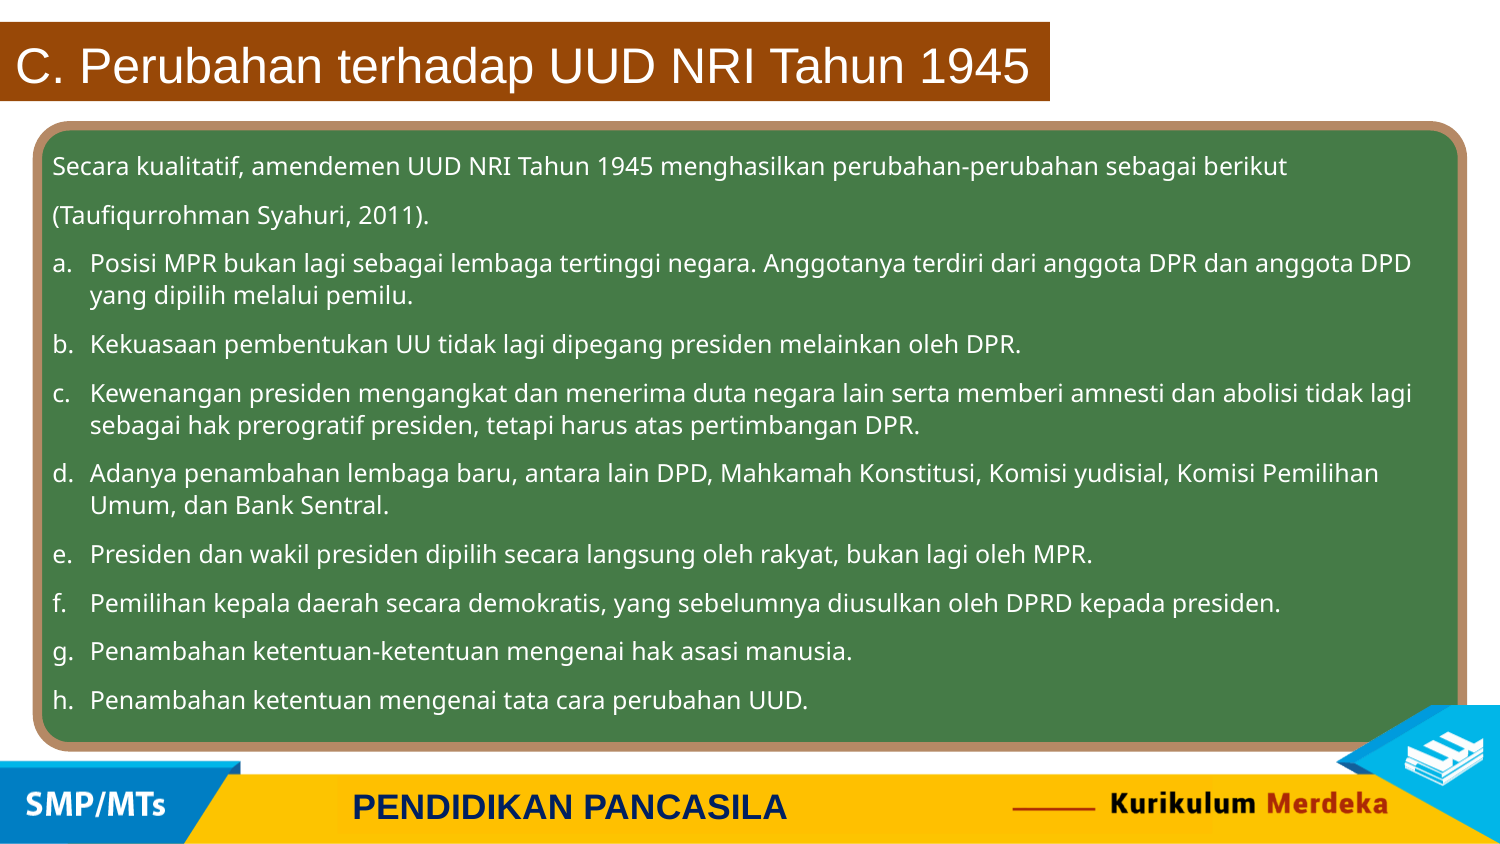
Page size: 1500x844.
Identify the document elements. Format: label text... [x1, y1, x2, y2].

text_box [39, 123, 1461, 141]
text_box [0, 705, 1500, 844]
text_box Secara kualitatif, amendemen UUD NRI Tahun 1945 menghasilkan perubahan-perubahan sebagai berikut (Taufiqurrohman Syahuri, 2011). Posisi MPR bukan lagi sebagai lembaga tertinggi negara. Anggotanya terdiri dari anggota DPR dan anggota DPD yang dipilih melalui pemilu. Kekuasaan pembentukan UU tidak lagi dipegang presiden melainkan oleh DPR. Kewenangan presiden mengangkat dan menerima duta negara lain serta memberi amnesti dan abolisi tidak lagi sebagai hak prerogratif presiden, tetapi harus atas pertimbangan DPR. Adanya penambahan lembaga baru, antara lain DPD, Mahkamah Konstitusi, Komisi yudisial, Komisi Pemilihan Umum, dan Bank Sentral. Presiden dan wakil presiden dipilih secara langsung oleh rakyat, bukan lagi oleh MPR. Pemilihan kepala daerah secara demokratis, yang sebelumnya diusulkan oleh DPRD kepada presiden. Penambahan ketentuan-ketentuan mengenai hak asasi manusia. Penambahan ketentuan mengenai tata cara perubahan UUD. [0, 141, 1463, 704]
text_box C. Perubahan terhadap UUD NRI Tahun 1945 [0, 20, 1052, 103]
